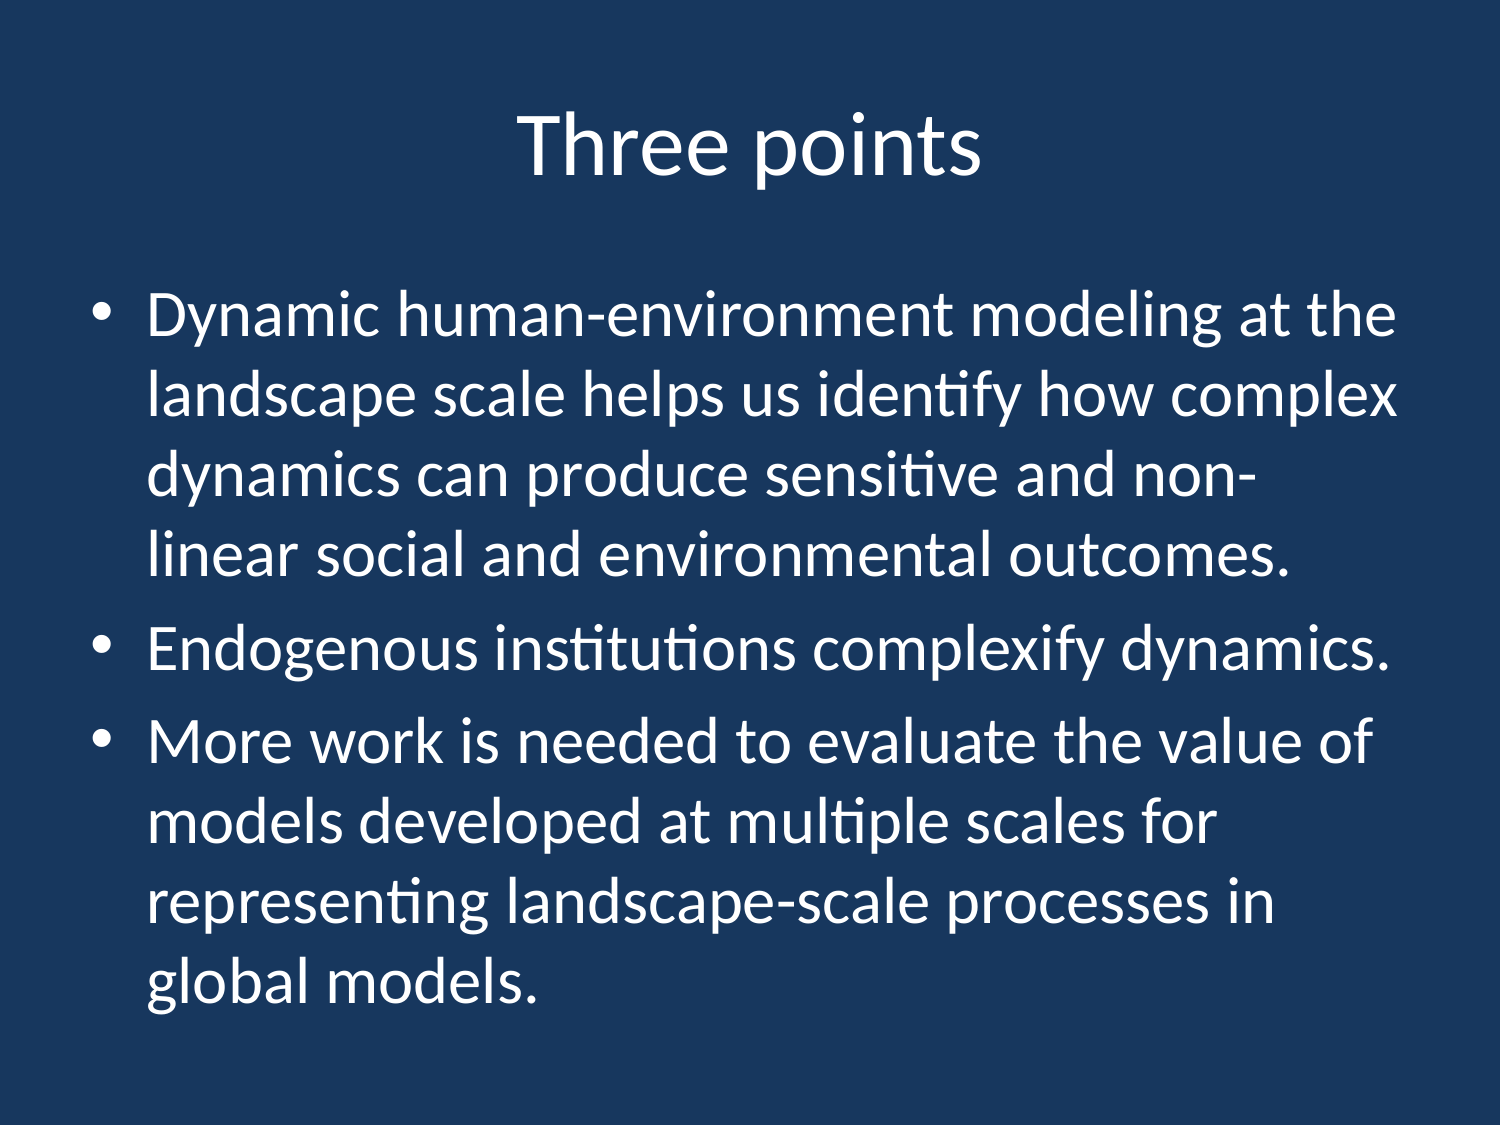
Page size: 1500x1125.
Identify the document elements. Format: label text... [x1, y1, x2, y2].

title Three points [75, 45, 1425, 233]
list Dynamic human-environment modeling at the landscape scale helps us identify how complex dynamics can produce sensitive and non-linear social and environmental outcomes. Endogenous institutions complexify dynamics. More work is needed to evaluate the value of models developed at multiple scales for representing landscape-scale processes in global models. [75, 262, 1425, 1032]
